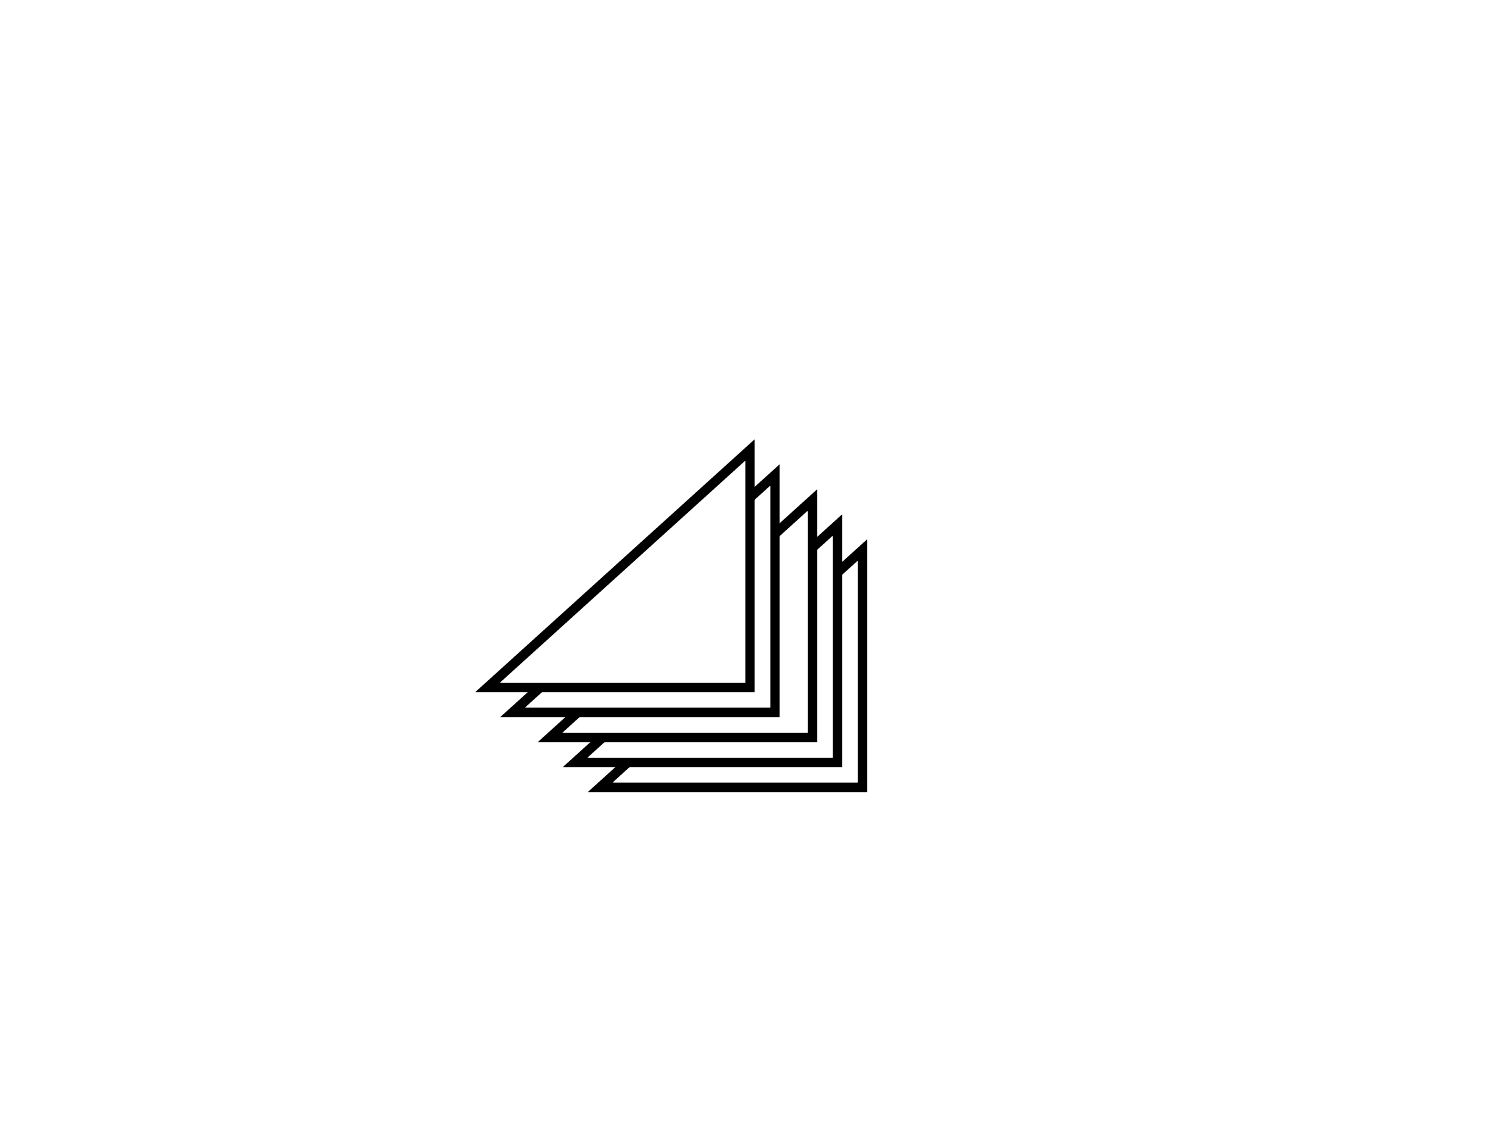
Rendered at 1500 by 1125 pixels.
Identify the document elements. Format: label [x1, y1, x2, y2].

text_box [600, 549, 863, 788]
text_box [487, 449, 751, 688]
text_box [575, 524, 838, 763]
text_box [549, 499, 813, 738]
text_box [512, 474, 775, 713]
